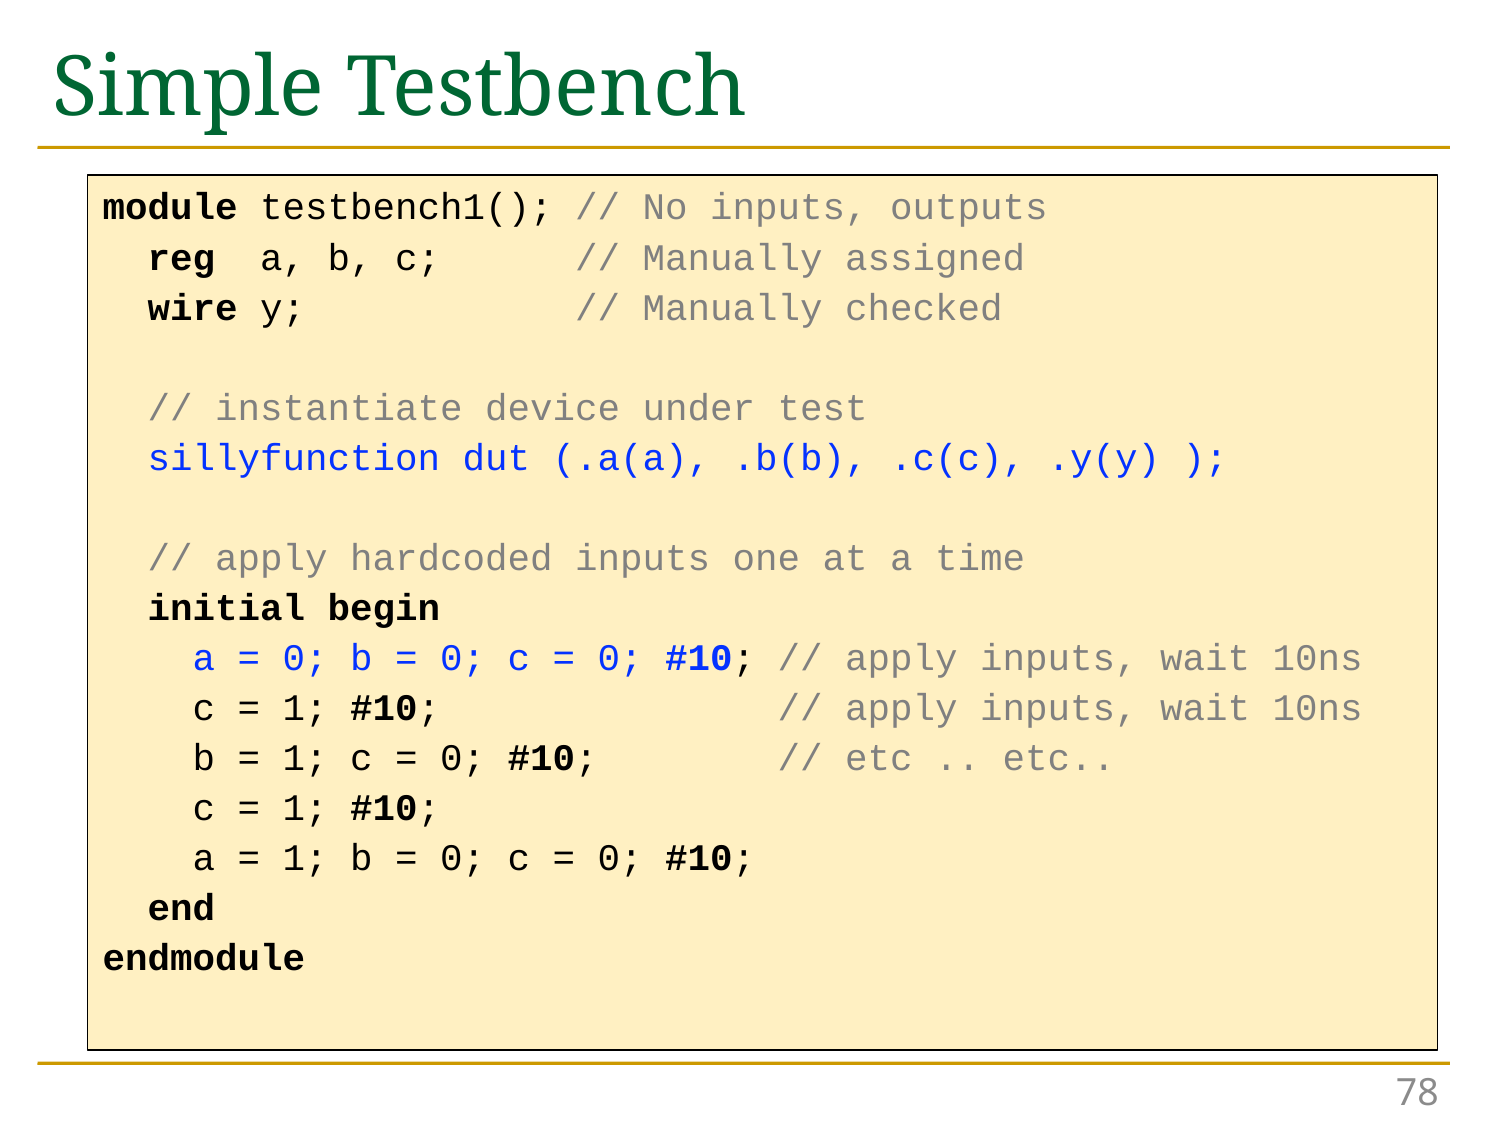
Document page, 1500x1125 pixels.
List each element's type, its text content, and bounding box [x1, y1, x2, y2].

title Simple Testbench [37, 24, 1450, 200]
slide_number 78 [1116, 1063, 1454, 1124]
text_box module testbench1(); // No inputs, outputs reg a, b, c; // Manually assigned wire y; // Manually checked // instantiate device under test sillyfunction dut (.a(a), .b(b), .c(c), .y(y) ); // apply hardcoded inputs one at a time initial begin a = 0; b = 0; c = 0; #10; // apply inputs, wait 10ns c = 1; #10; // apply inputs, wait 10ns b = 1; c = 0; #10; // etc .. etc.. c = 1; #10; a = 1; b = 0; c = 0; #10; end endmodule [87, 174, 1438, 1050]
